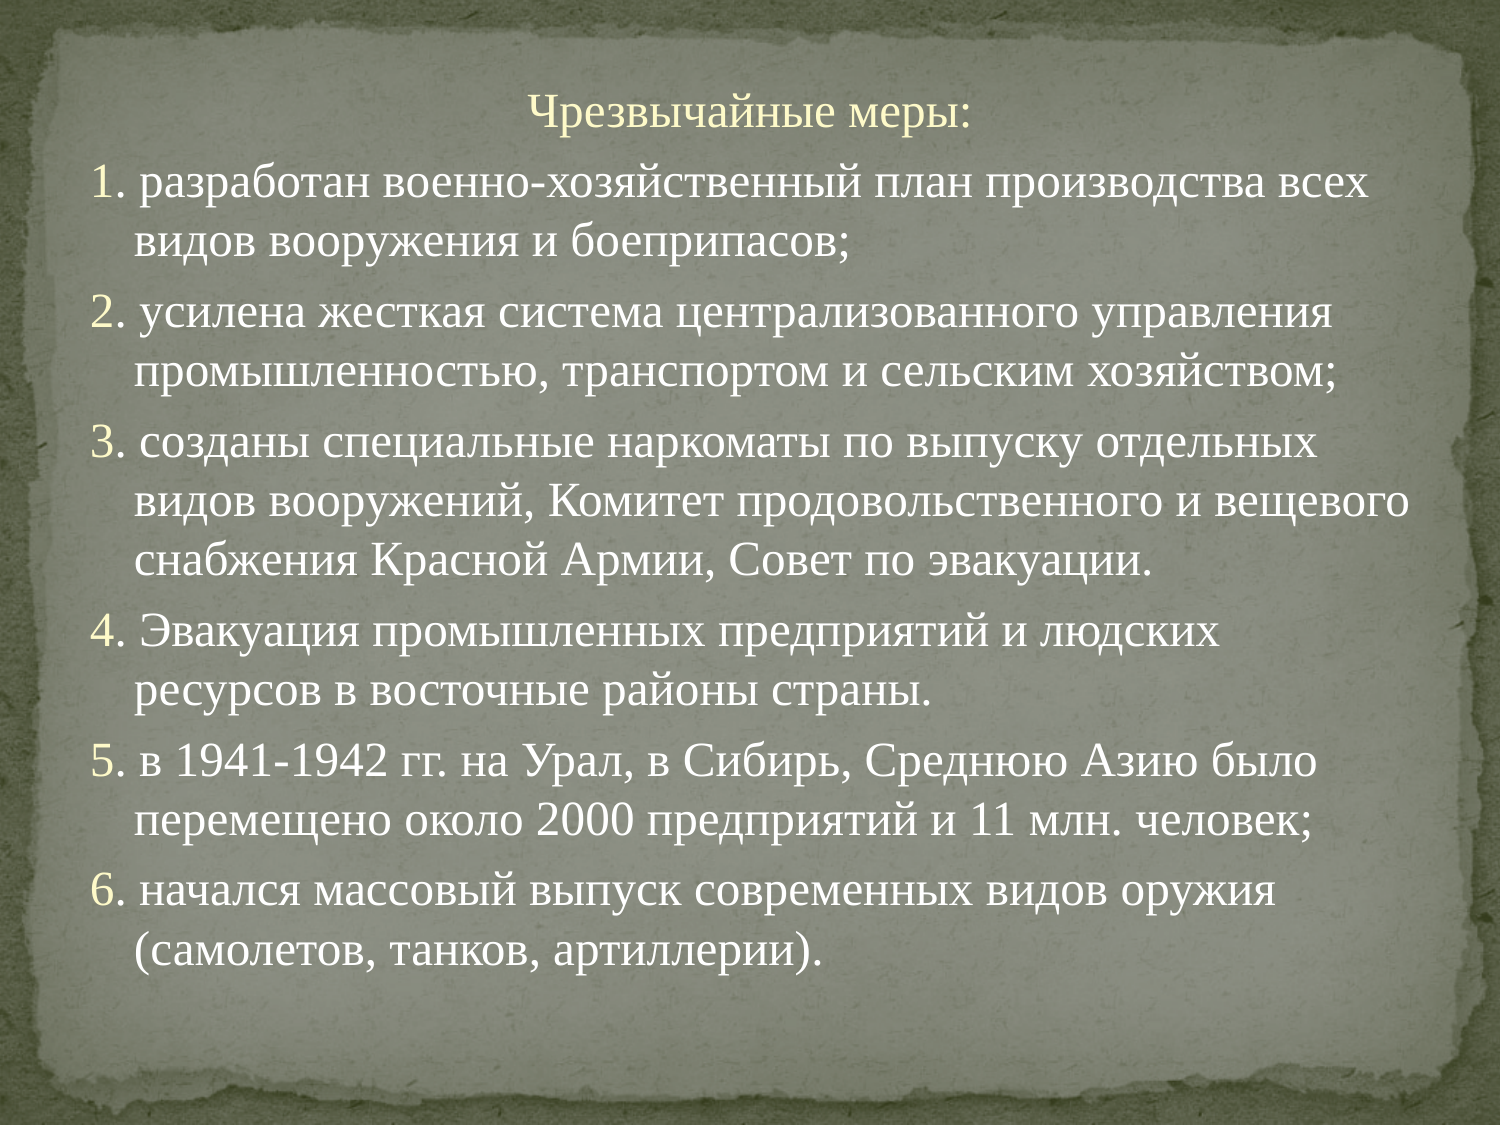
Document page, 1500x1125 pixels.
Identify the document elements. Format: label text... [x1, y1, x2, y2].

list Чрезвычайные меры: 1. разработан военно-хозяйственный план производства всех видов вооружения и боеприпасов; 2. усилена жесткая система централизованного управления промышленностью, транспортом и сельским хозяйством; 3. созданы специальные наркоматы по выпуску отдельных видов вооружений, Комитет продовольственного и вещевого снабжения Красной Армии, Совет по эвакуации. 4. Эвакуация промышленных предприятий и людских ресурсов в восточные районы страны. 5. в 1941-1942 гг. на Урал, в Сибирь, Среднюю Азию было перемещено около 2000 предприятий и 11 млн. человек; 6. начался массовый выпуск современных видов оружия (самолетов, танков, артиллерии). [75, 70, 1425, 1000]
